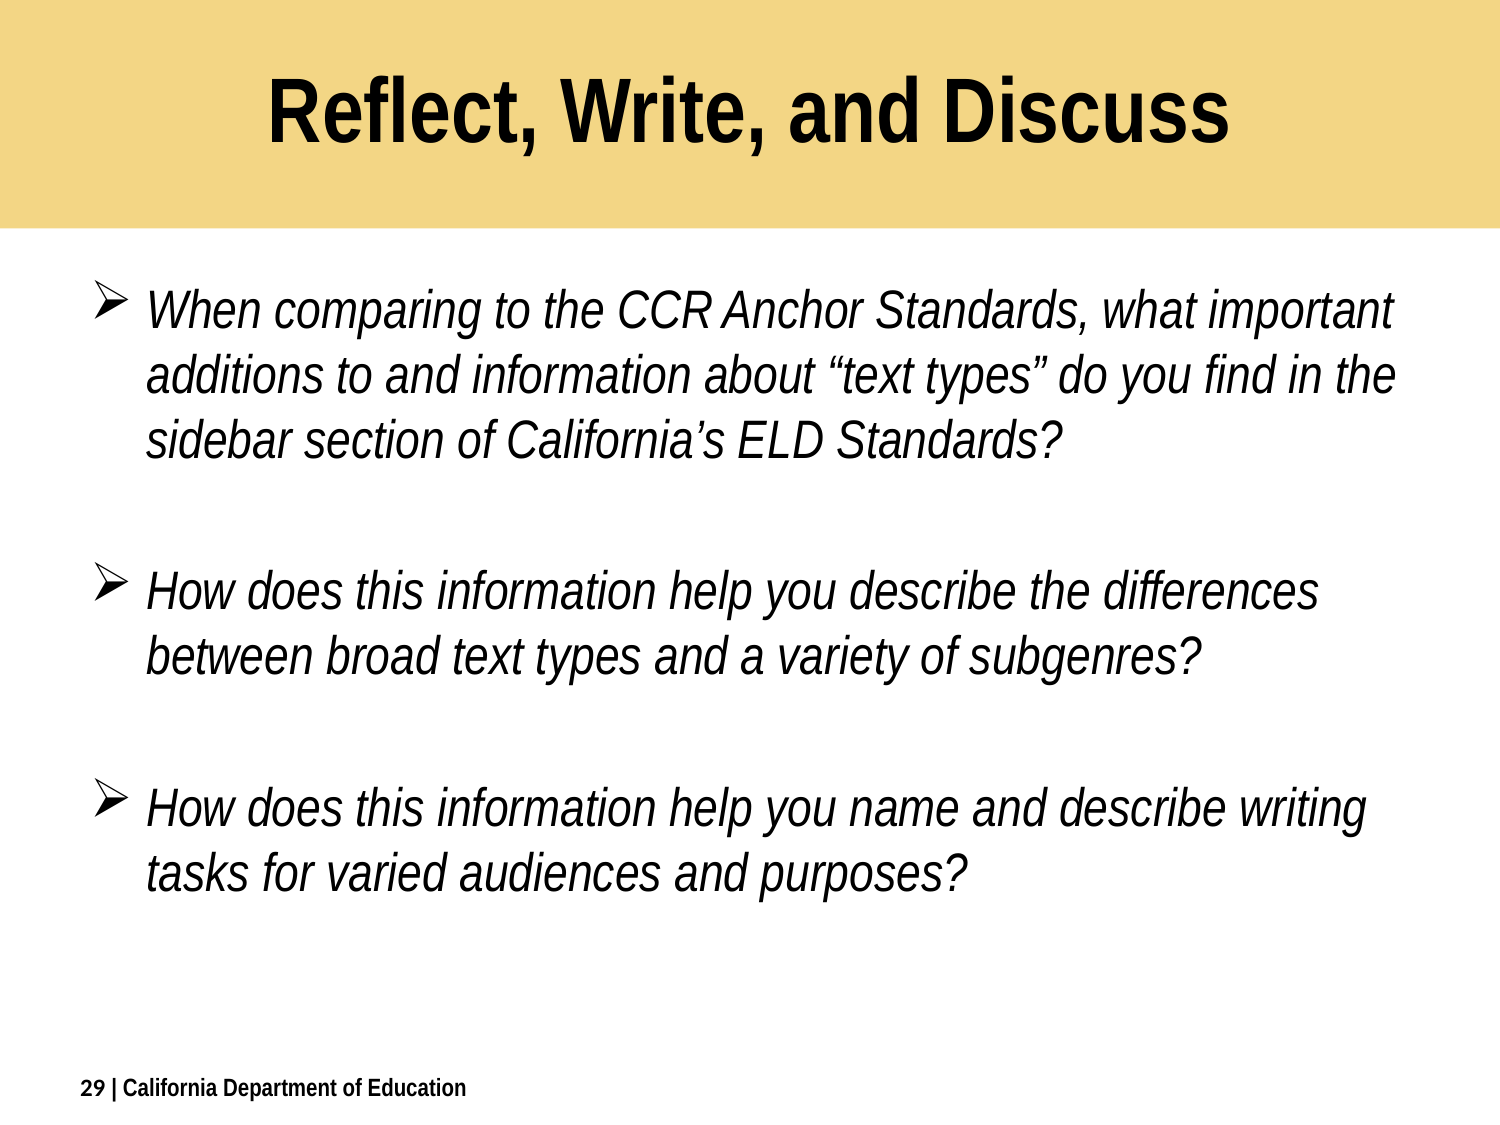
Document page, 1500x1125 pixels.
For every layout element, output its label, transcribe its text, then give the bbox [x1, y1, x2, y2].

slide_number 29 [55, 1064, 121, 1124]
footer | California Department of Education [121, 1064, 699, 1124]
title Reflect, Write, and Discuss [0, 11, 1500, 200]
list When comparing to the CCR Anchor Standards, what important additions to and information about “text types” do you find in the sidebar section of California’s ELD Standards? How does this information help you describe the differences between broad text types and a variety of subgenres? How does this information help you name and describe writing tasks for varied audiences and purposes? [75, 266, 1425, 1058]
